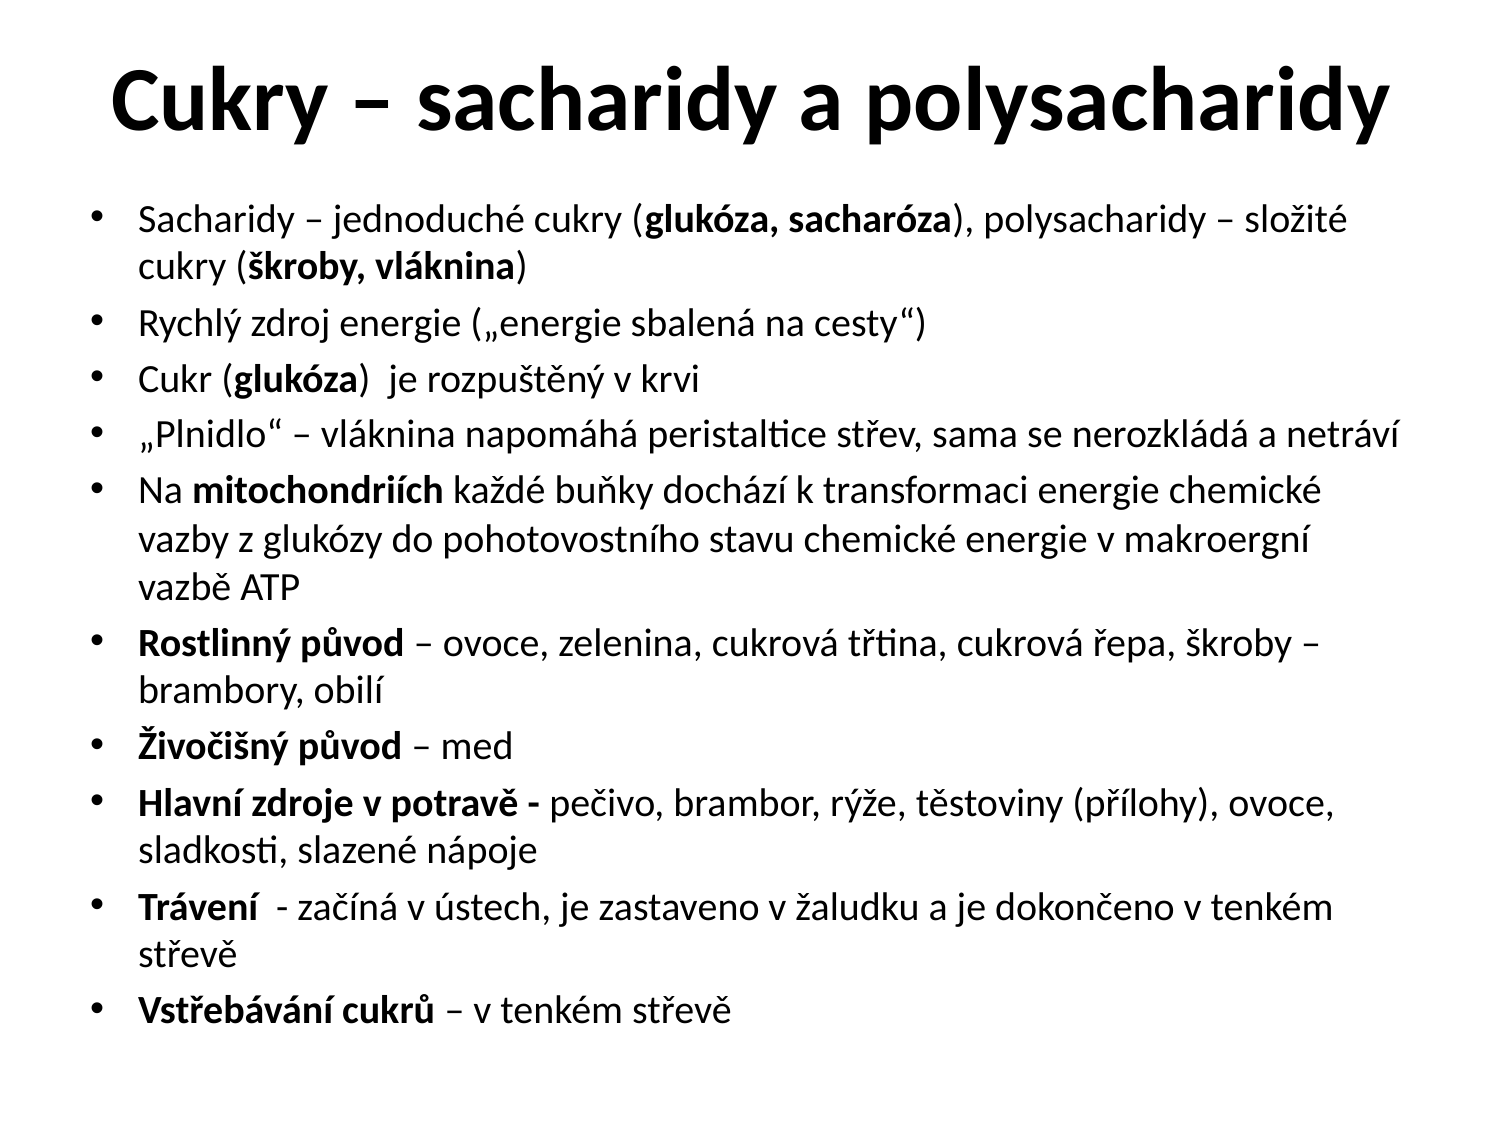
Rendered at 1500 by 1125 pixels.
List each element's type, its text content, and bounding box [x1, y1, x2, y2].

title Cukry – sacharidy a polysacharidy [76, 0, 1427, 188]
list Sacharidy – jednoduché cukry (glukóza, sacharóza), polysacharidy – složité cukry (škroby, vláknina) Rychlý zdroj energie („energie sbalená na cesty“) Cukr (glukóza) je rozpuštěný v krvi „Plnidlo“ – vláknina napomáhá peristaltice střev, sama se nerozkládá a netráví Na mitochondriích každé buňky dochází k transformaci energie chemické vazby z glukózy do pohotovostního stavu chemické energie v makroergní vazbě ATP Rostlinný původ – ovoce, zelenina, cukrová třtina, cukrová řepa, škroby – brambory, obilí Živočišný původ – med Hlavní zdroje v potravě - pečivo, brambor, rýže, těstoviny (přílohy), ovoce, sladkosti, slazené nápoje Trávení - začíná v ústech, je zastaveno v žaludku a je dokončeno v tenkém střevě Vstřebávání cukrů – v tenkém střevě [75, 184, 1425, 1094]
